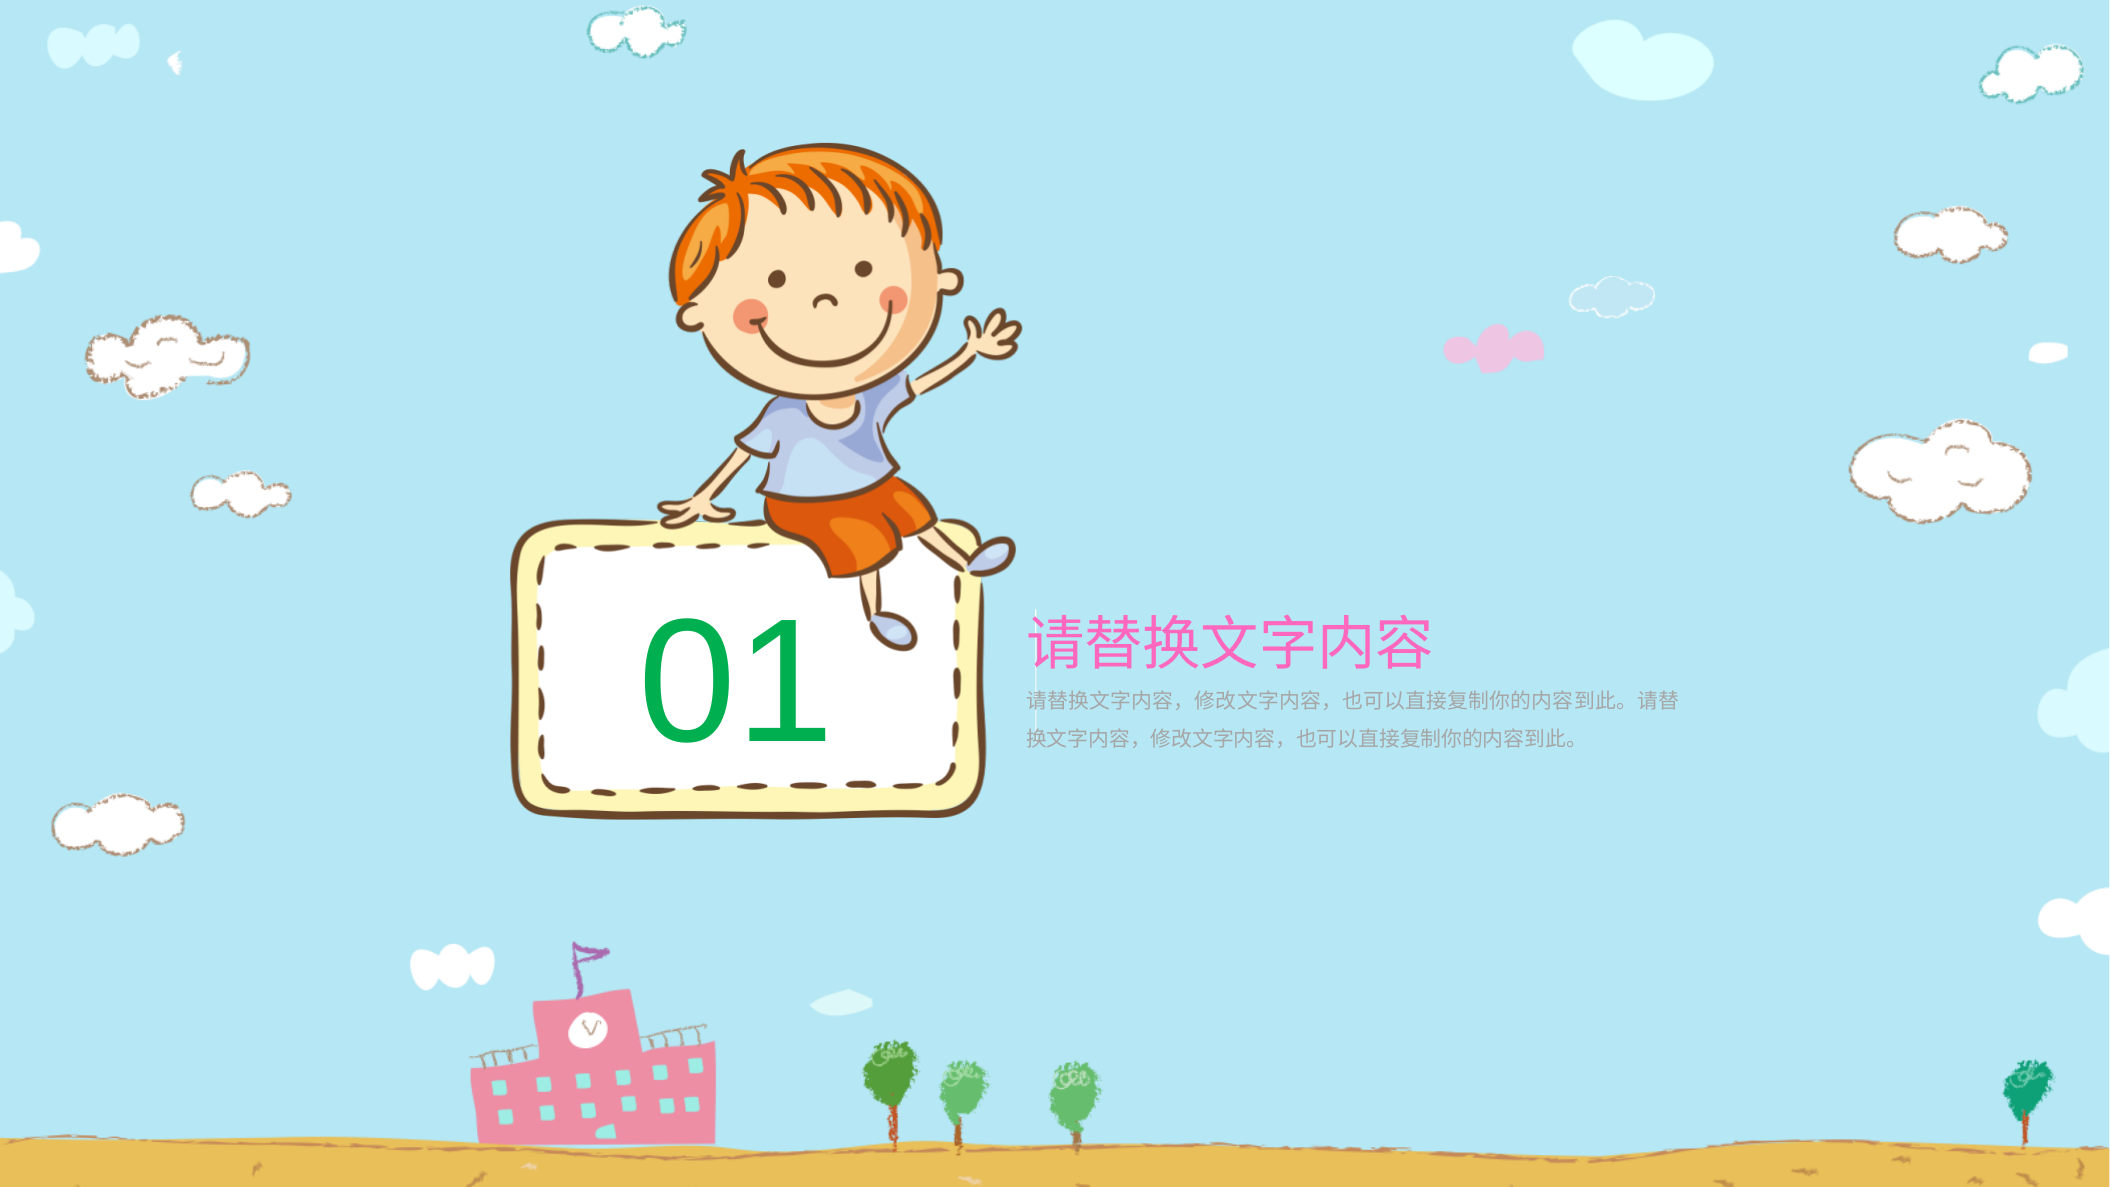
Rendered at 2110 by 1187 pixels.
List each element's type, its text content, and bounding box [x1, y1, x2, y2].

picture [0, 0, 2110, 1187]
text_box 请替换文字内容 [1117, 585, 1495, 675]
text_box 请替换文字内容，修改文字内容，也可以直接复制你的内容到此。请替换文字内容，修改文字内容，也可以直接复制你的内容到此。 [1117, 675, 1679, 751]
